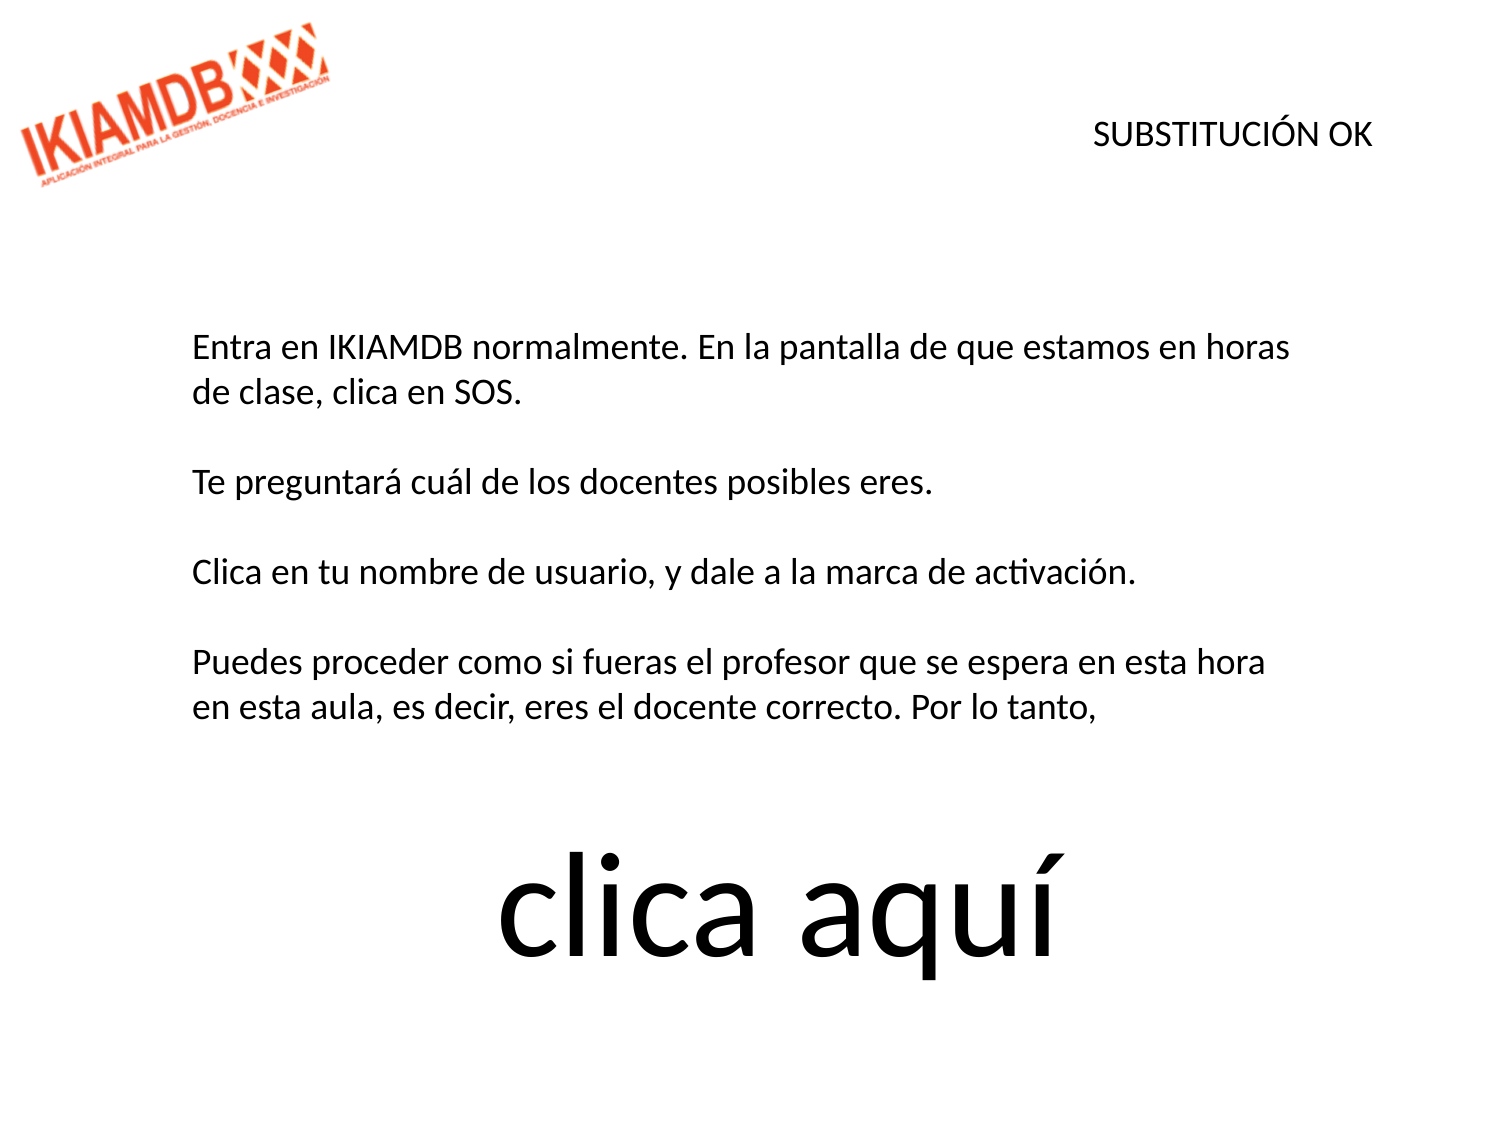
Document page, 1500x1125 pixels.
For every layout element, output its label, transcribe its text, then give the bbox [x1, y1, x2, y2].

picture [19, 21, 334, 190]
text_box clica aquí [481, 798, 1076, 994]
text_box Entra en IKIAMDB normalmente. En la pantalla de que estamos en horas de clase, clica en SOS. Te preguntará cuál de los docentes posibles eres. Clica en tu nombre de usuario, y dale a la marca de activación. Puedes proceder como si fueras el profesor que se espera en esta hora en esta aula, es decir, eres el docente correcto. Por lo tanto, [177, 314, 1307, 735]
text_box SUBSTITUCIÓN OK [100, 101, 1388, 162]
